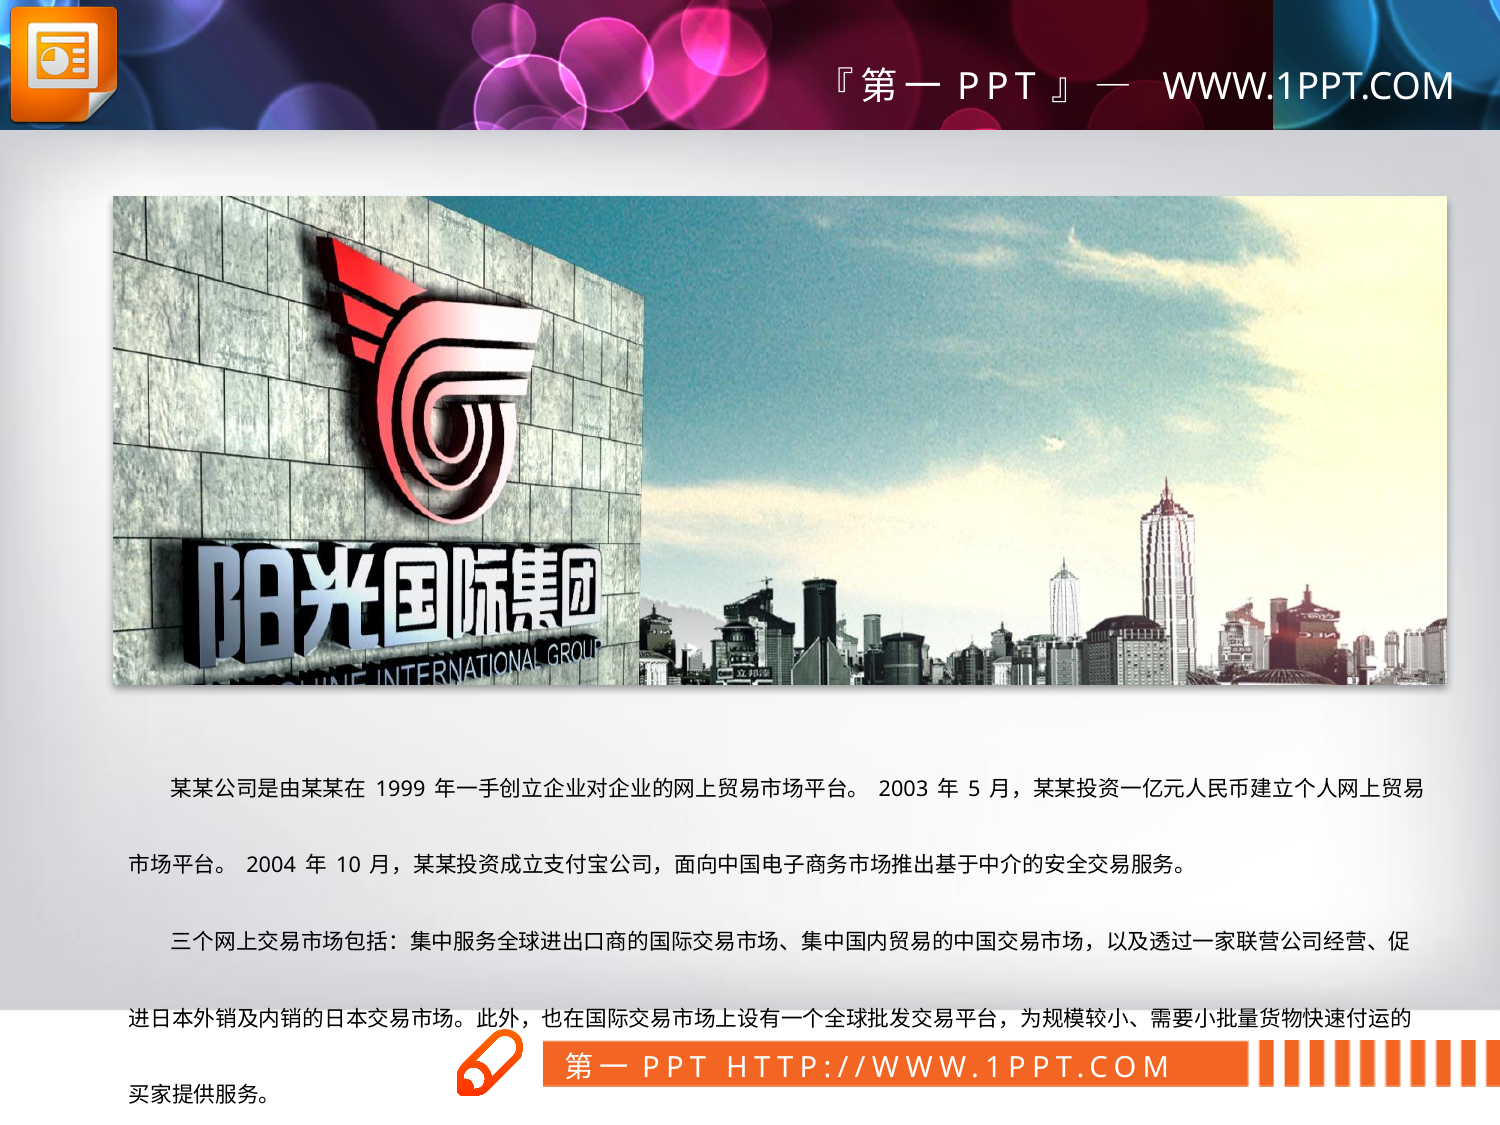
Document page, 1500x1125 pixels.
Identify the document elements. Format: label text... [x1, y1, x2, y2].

text_box 某某公司是由某某在1999年一手创立企业对企业的网上贸易市场平台。2003年5月，某某投资一亿元人民币建立个人网上贸易市场平台。2004年10月，某某投资成立支付宝公司，面向中国电子商务市场推出基于中介的安全交易服务。 三个网上交易市场包括：集中服务全球进出口商的国际交易市场、集中国内贸易的中国交易市场，以及透过一家联营公司经营、促进日本外销及内销的日本交易市场。此外，也在国际交易市场上设有一个全球批发交易平台，为规模较小、需要小批量货物快速付运的买家提供服务。 [113, 716, 1447, 1115]
picture [1447, 1040, 1500, 1087]
picture [0, 0, 1500, 1012]
